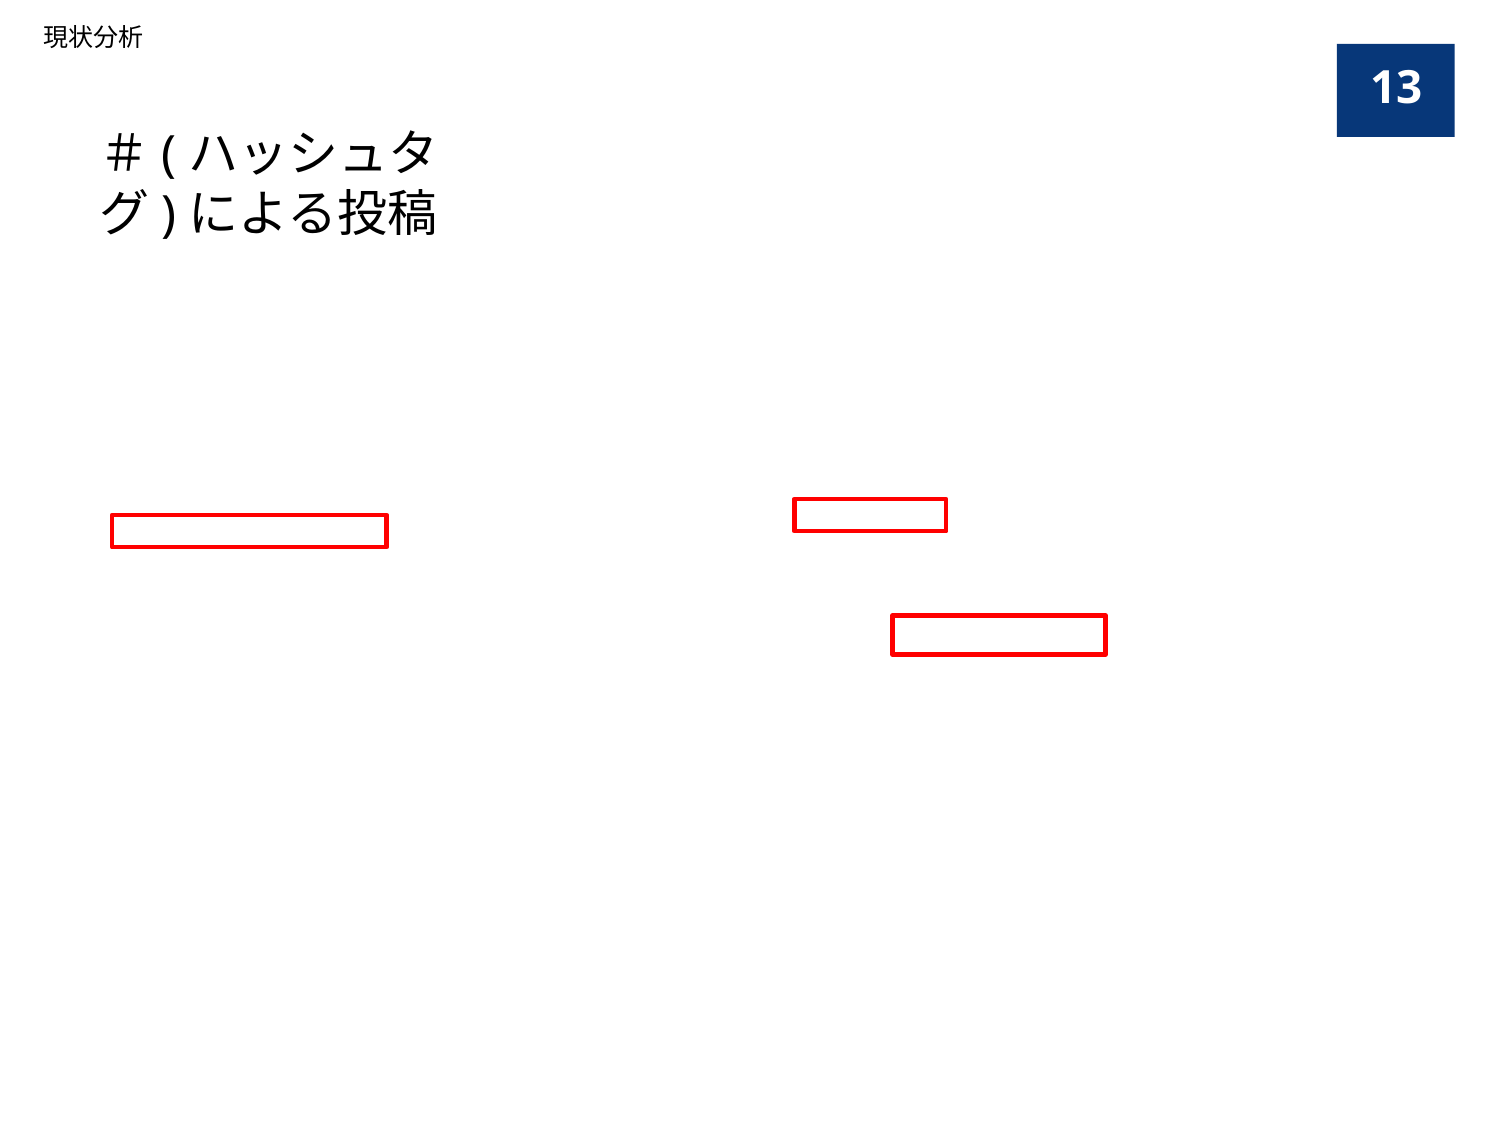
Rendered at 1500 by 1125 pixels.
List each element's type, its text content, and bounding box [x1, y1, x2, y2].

text_box 現状分析 [28, 13, 311, 59]
text_box ＃(ハッシュタグ)による投稿 [84, 114, 502, 250]
text_box [111, 514, 388, 548]
text_box [892, 614, 1106, 656]
slide_number 13 [1354, 59, 1438, 120]
text_box [793, 498, 947, 532]
